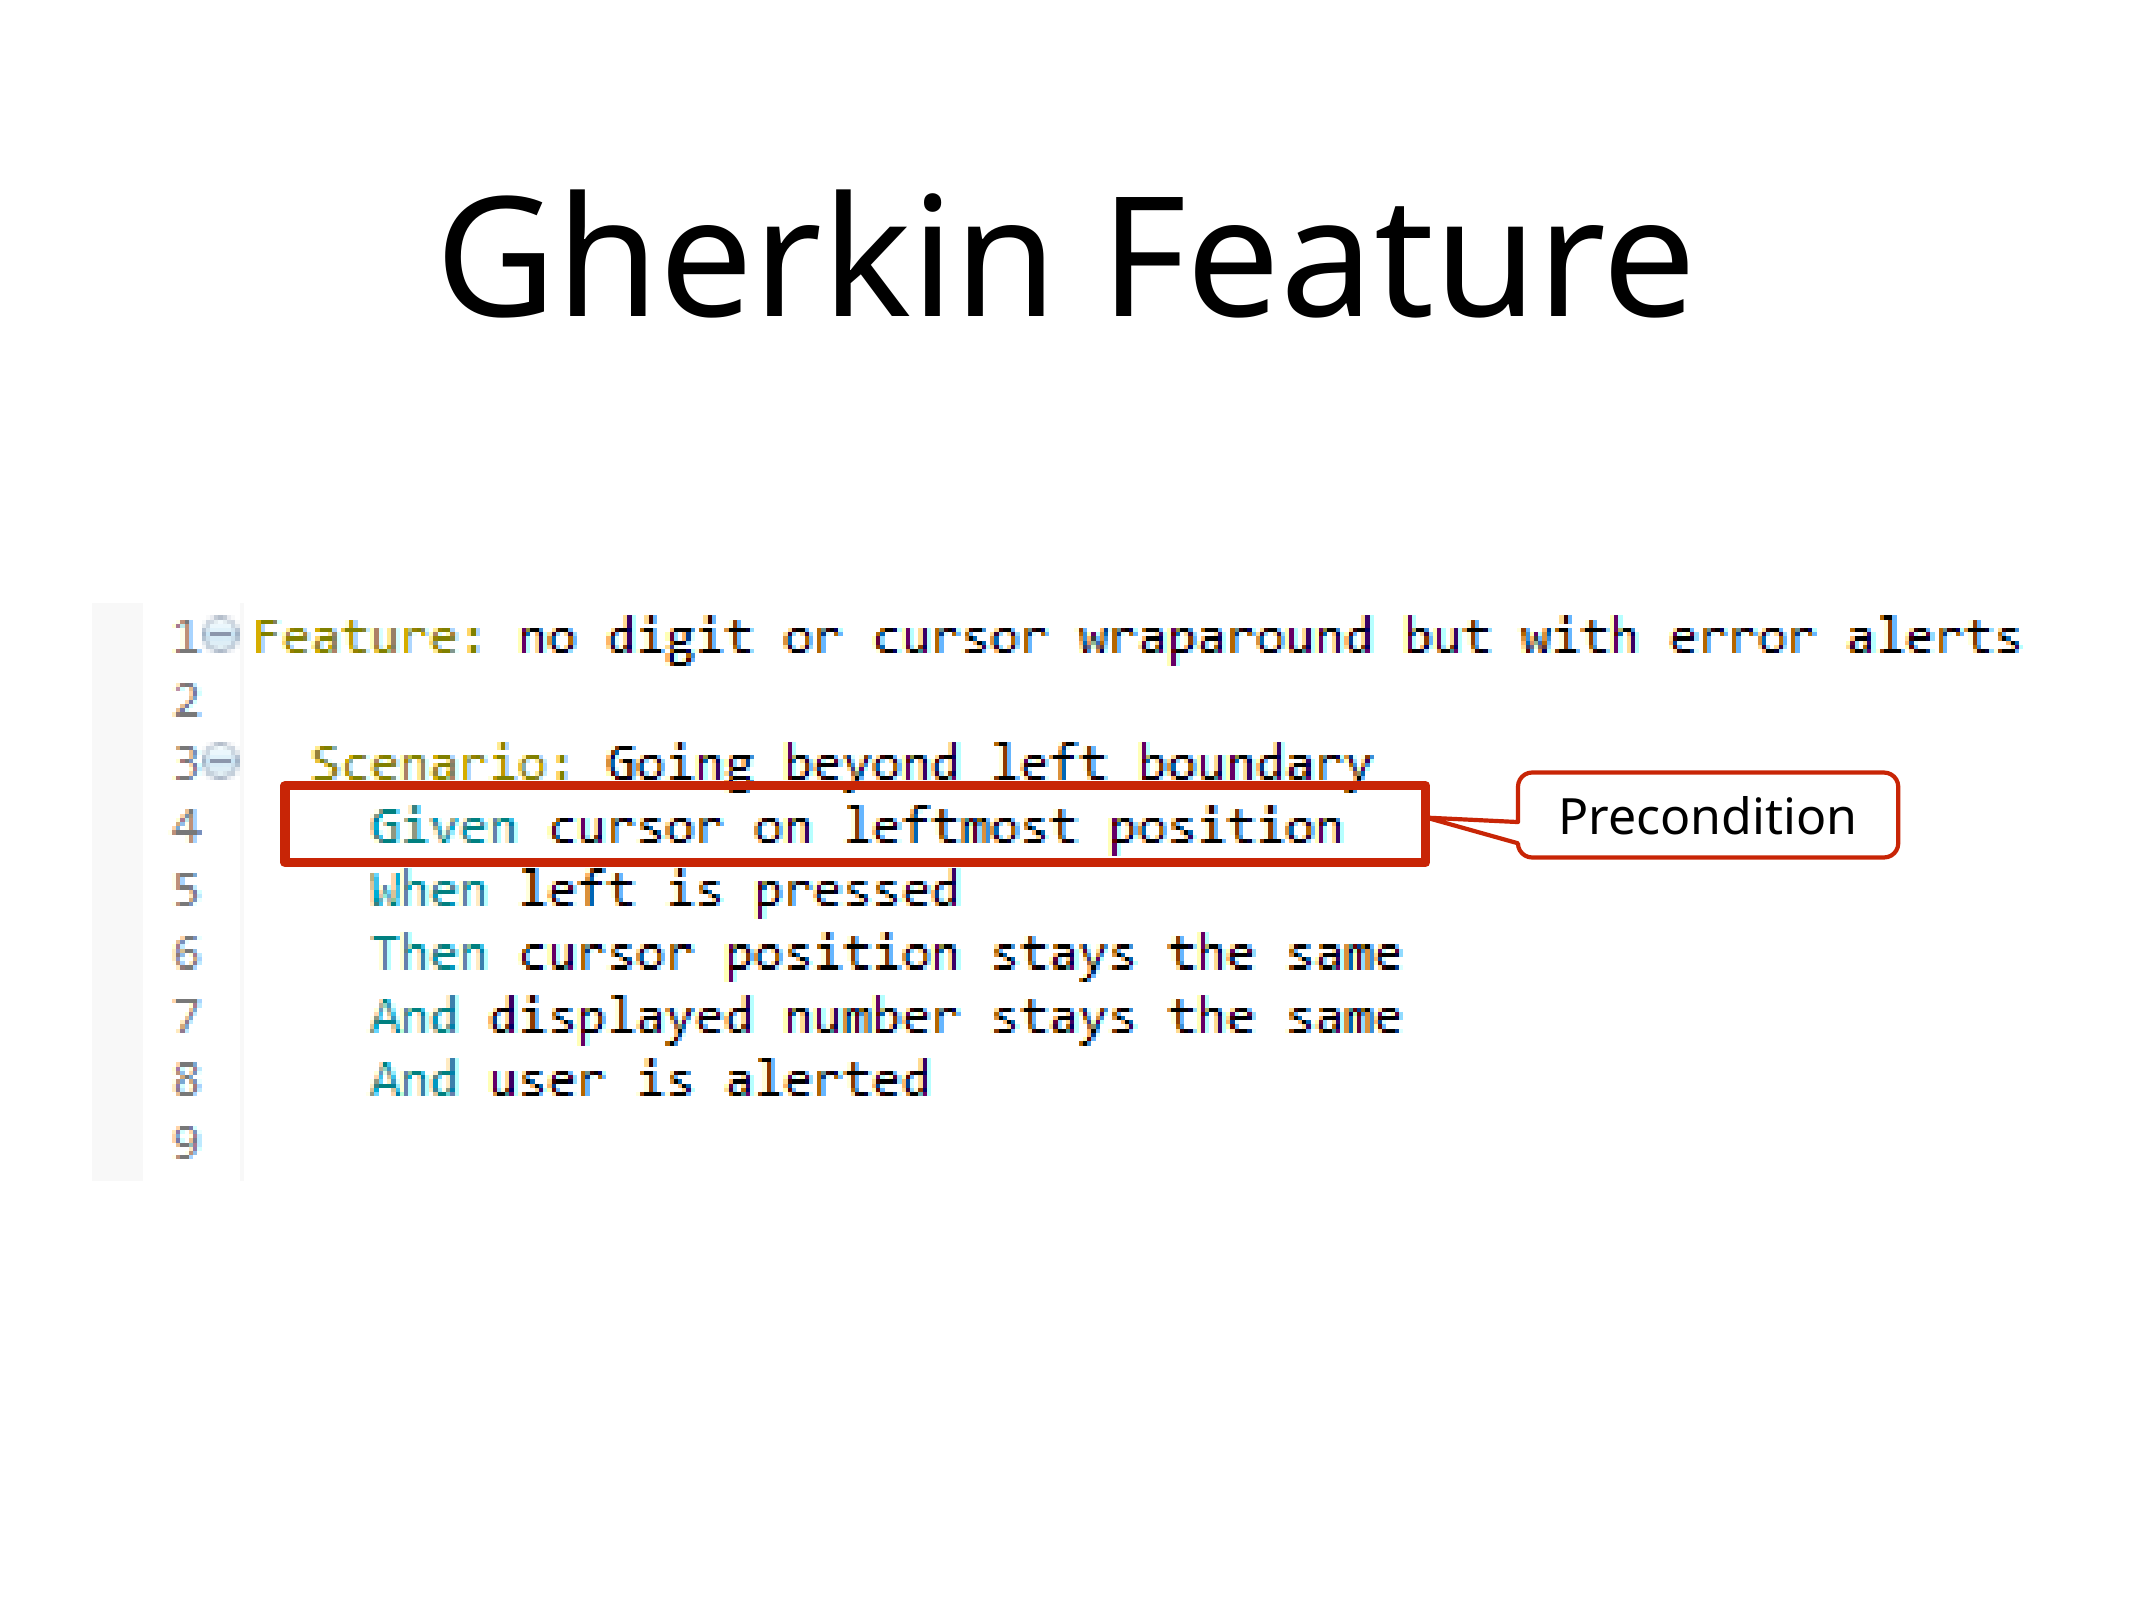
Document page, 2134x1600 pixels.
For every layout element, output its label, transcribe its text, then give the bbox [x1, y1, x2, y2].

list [84, 598, 2049, 1181]
title Gherkin Feature [155, 72, 1978, 428]
